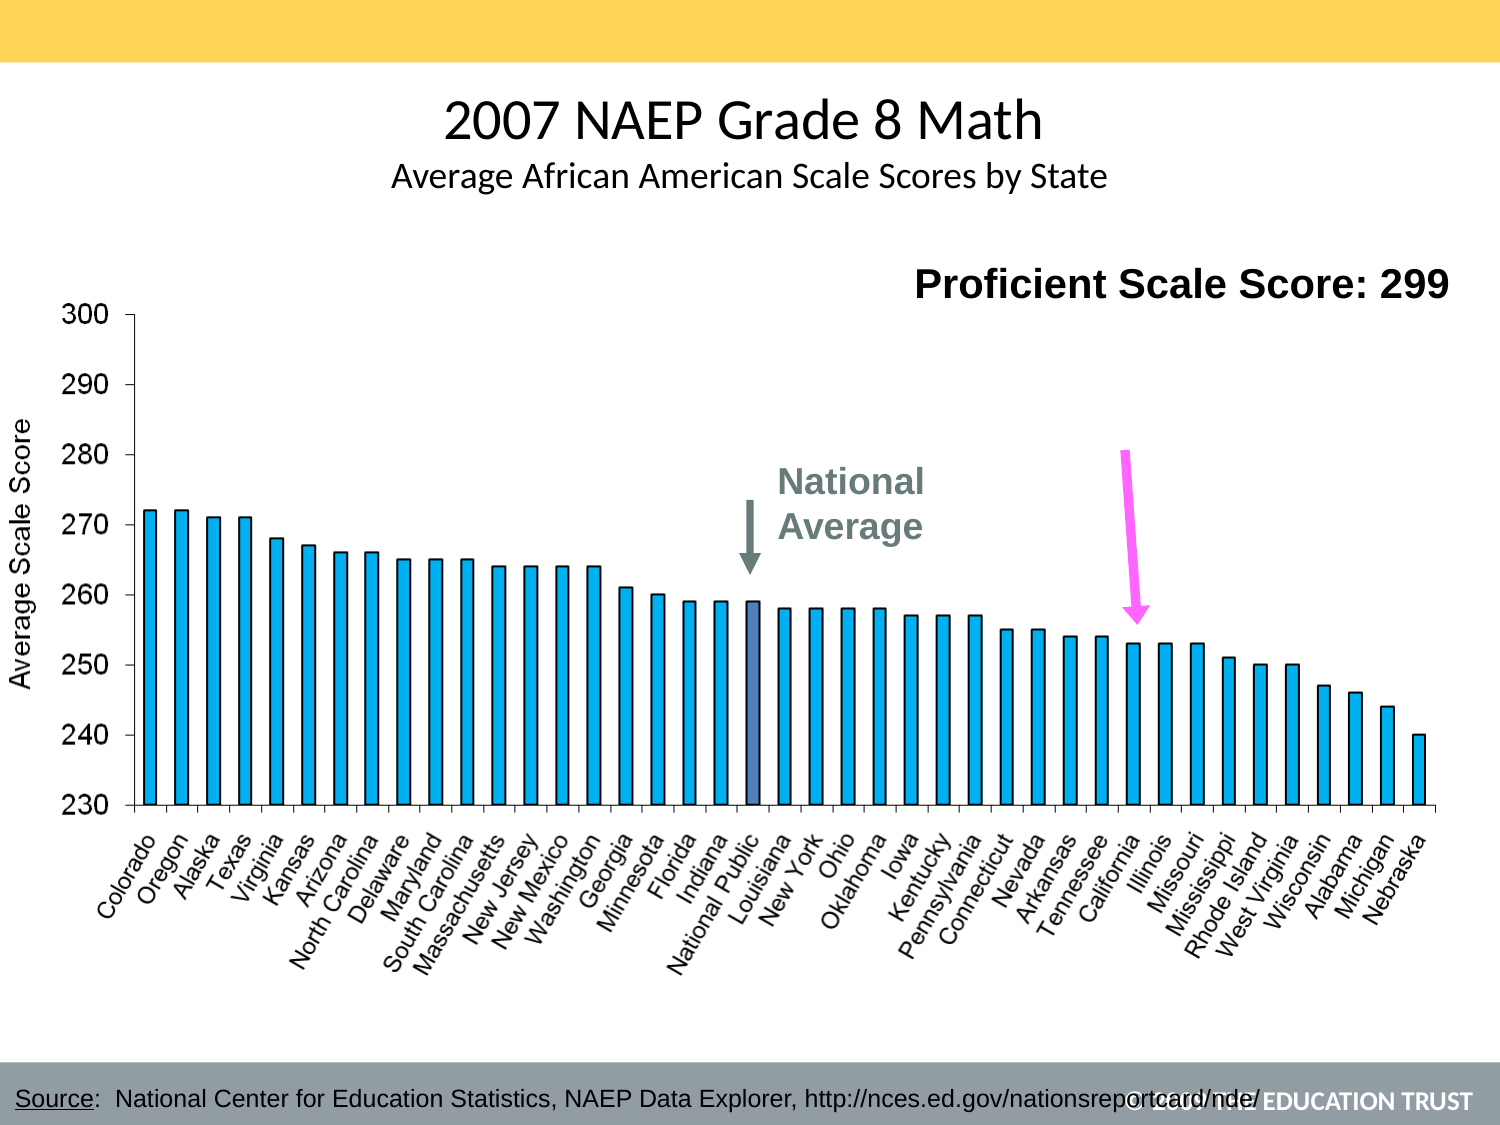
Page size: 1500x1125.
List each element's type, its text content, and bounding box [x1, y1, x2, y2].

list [0, 268, 1456, 1006]
text_box Source: National Center for Education Statistics, NAEP Data Explorer, http://nces.ed.gov/nationsreportcard/nde/ [0, 1074, 1400, 1120]
text_box Proficient Scale Score: 299 [899, 249, 1465, 315]
title 2007 NAEP Grade 8 Math Average African American Scale Scores by State [74, 44, 1426, 233]
